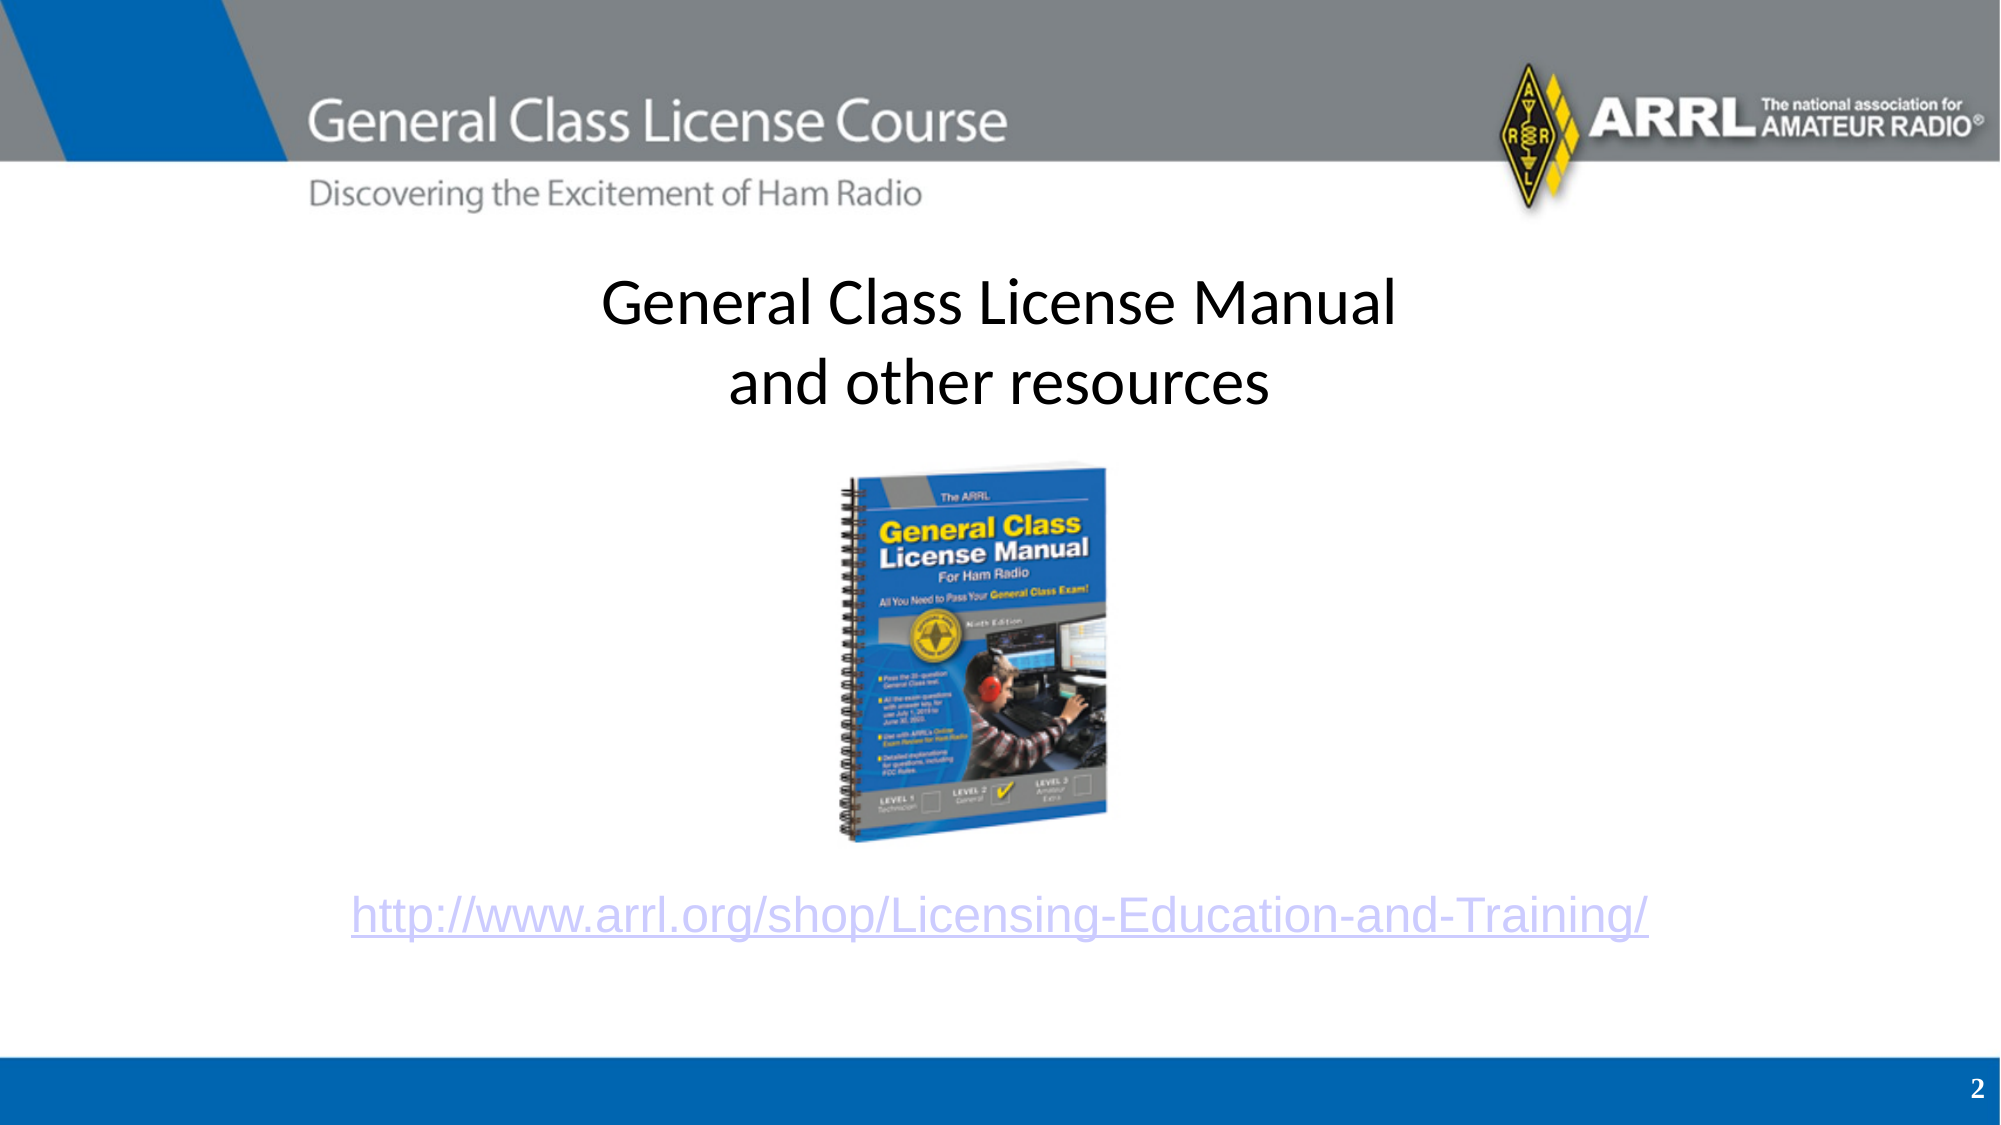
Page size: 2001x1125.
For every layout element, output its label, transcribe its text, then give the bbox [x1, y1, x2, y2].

title General Class License Manual and other resources [99, 249, 1900, 388]
picture [0, 0, 2001, 1125]
text_box 2 [1875, 1062, 2000, 1113]
list http://www.arrl.org/shop/Licensing-Education-and-Training/ [99, 525, 1900, 1005]
